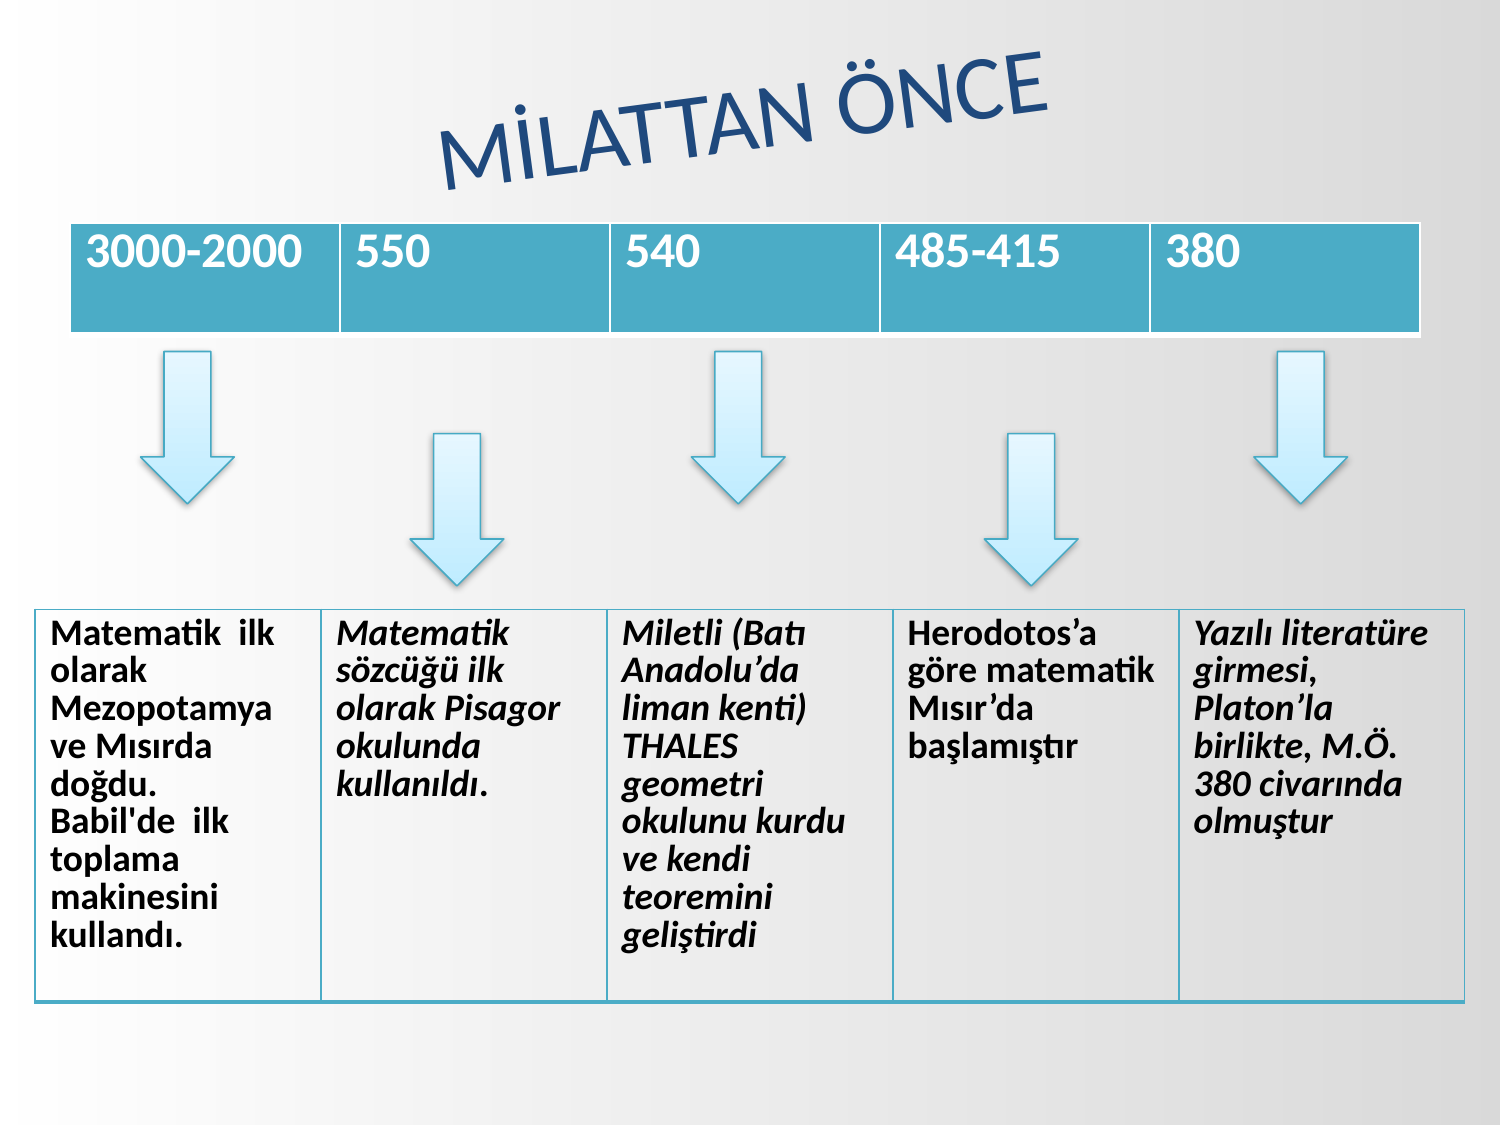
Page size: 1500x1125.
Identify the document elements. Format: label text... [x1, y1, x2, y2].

table_header 380 [1151, 224, 1419, 332]
text_box [409, 432, 505, 587]
text_box [983, 432, 1079, 587]
table_header 485-415 [881, 224, 1149, 332]
table_header 3000-2000 [71, 224, 339, 332]
text_box [1253, 350, 1349, 505]
table_header Matematik sözcüğü ilk olarak Pisagor okulunda kullanıldı. [322, 610, 606, 1000]
table_header Yazılı literatüre girmesi, Platon’la birlikte, M.Ö. 380 civarında olmuştur [1180, 610, 1464, 1000]
table_header 540 [611, 224, 879, 332]
table_header Matematik ilk olarak Mezopotamya ve Mısırda doğdu. Babil'de ilk toplama makinesini kullandı. [36, 610, 320, 1000]
text_box [690, 350, 786, 505]
text_box [139, 350, 236, 505]
table_header 550 [341, 224, 609, 332]
table_header Herodotos’a göre matematik Mısır’da başlamıştır [894, 610, 1178, 1000]
table_header Miletli (Batı Anadolu’da liman kenti) THALES geometri okulunu kurdu ve kendi teoremini geliştirdi [608, 610, 892, 1000]
title MİLATTAN ÖNCE [70, 0, 1434, 222]
